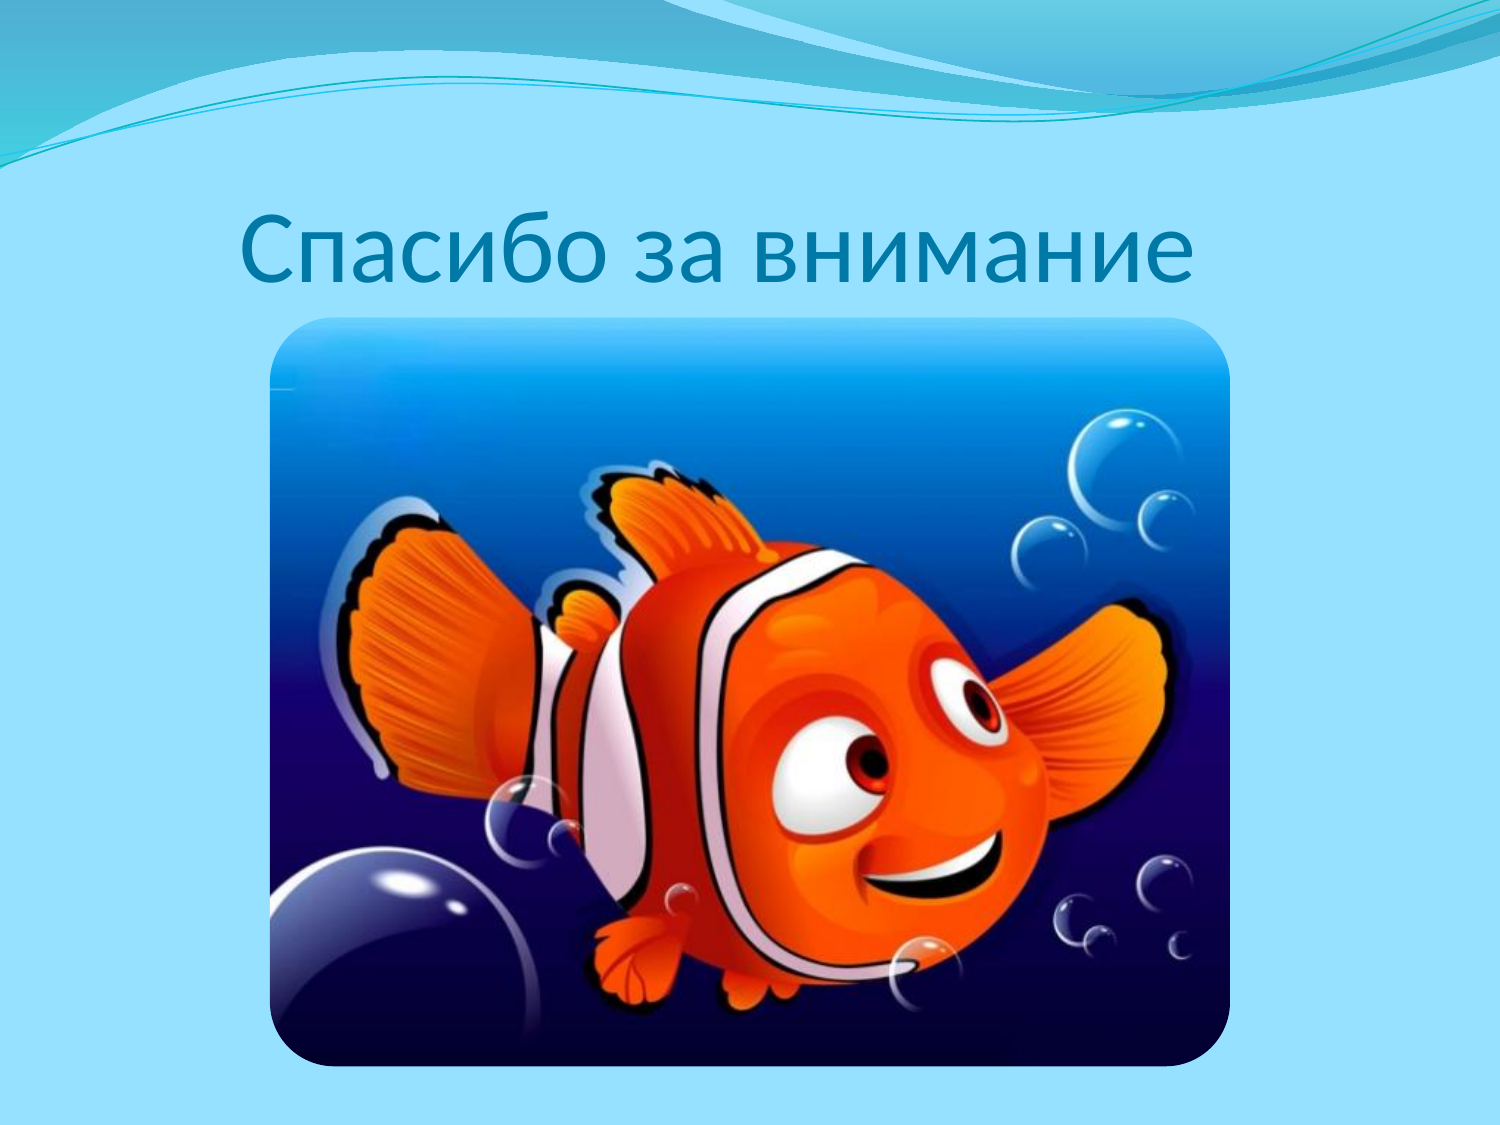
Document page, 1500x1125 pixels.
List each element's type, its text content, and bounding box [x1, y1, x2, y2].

title Спасибо за внимание [75, 115, 1425, 303]
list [269, 317, 1231, 1067]
